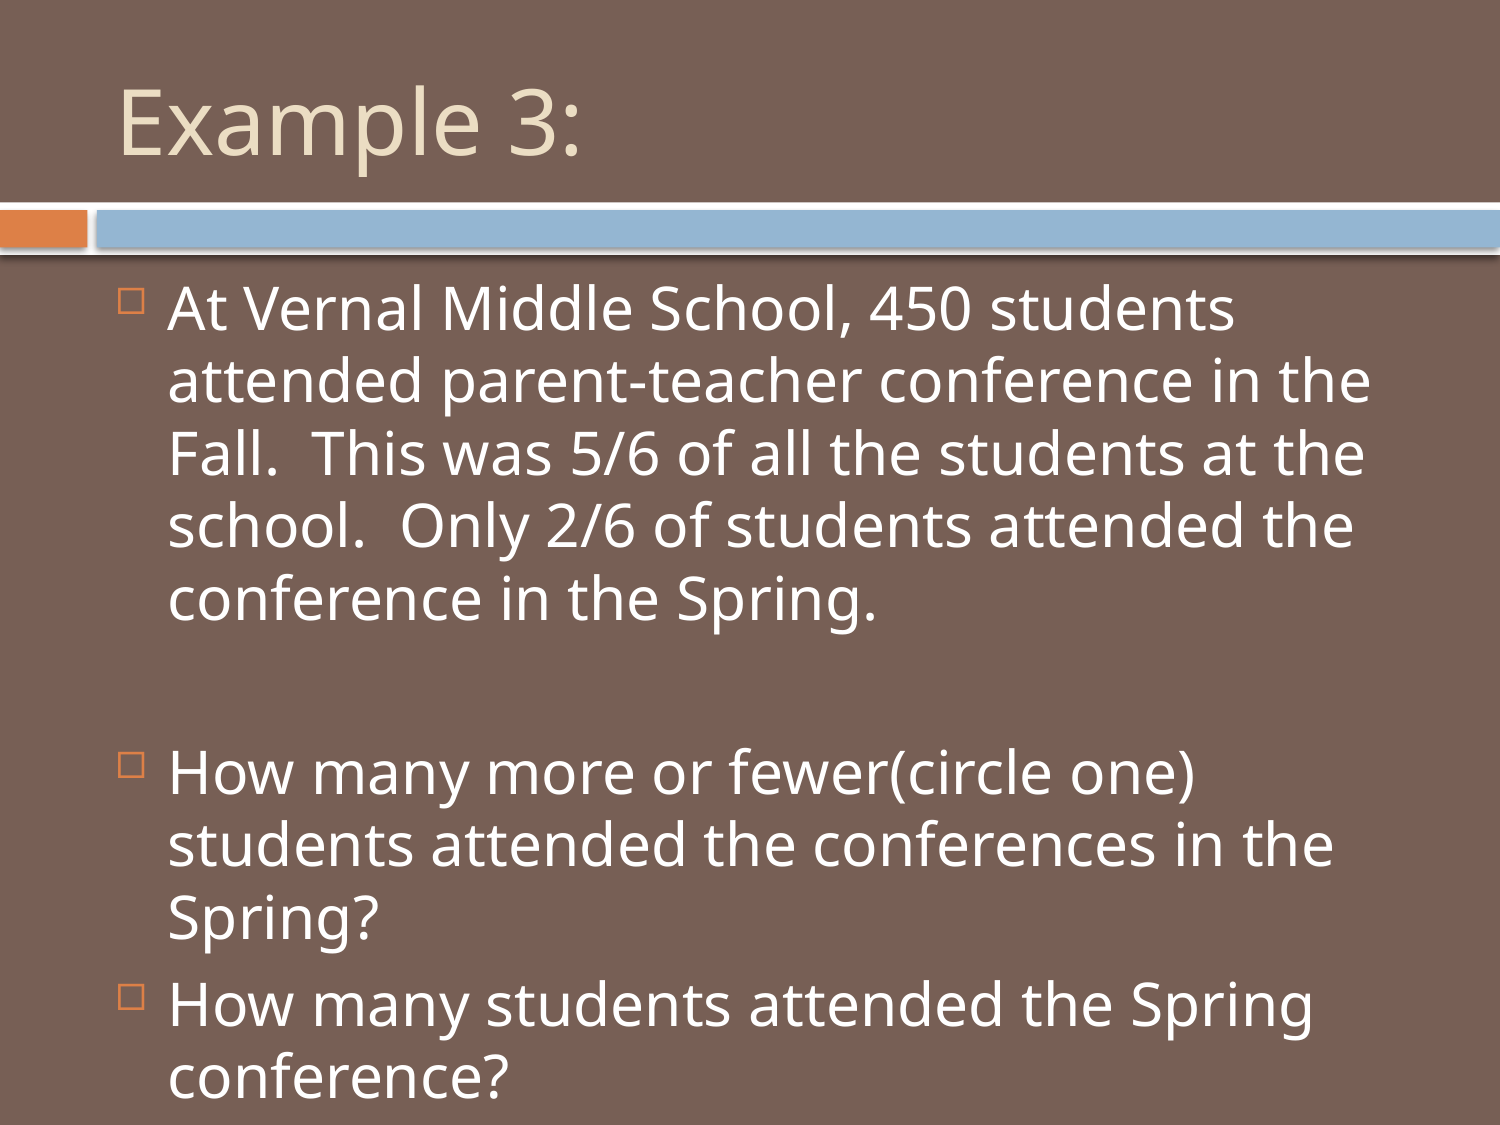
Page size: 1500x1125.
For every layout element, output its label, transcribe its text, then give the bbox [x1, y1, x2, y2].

title Example 3: [100, 37, 1438, 200]
list At Vernal Middle School, 450 students attended parent-teacher conference in the Fall. This was 5/6 of all the students at the school. Only 2/6 of students attended the conference in the Spring. How many more or fewer(circle one) students attended the conferences in the Spring? How many students attended the Spring conference? [100, 262, 1438, 1000]
